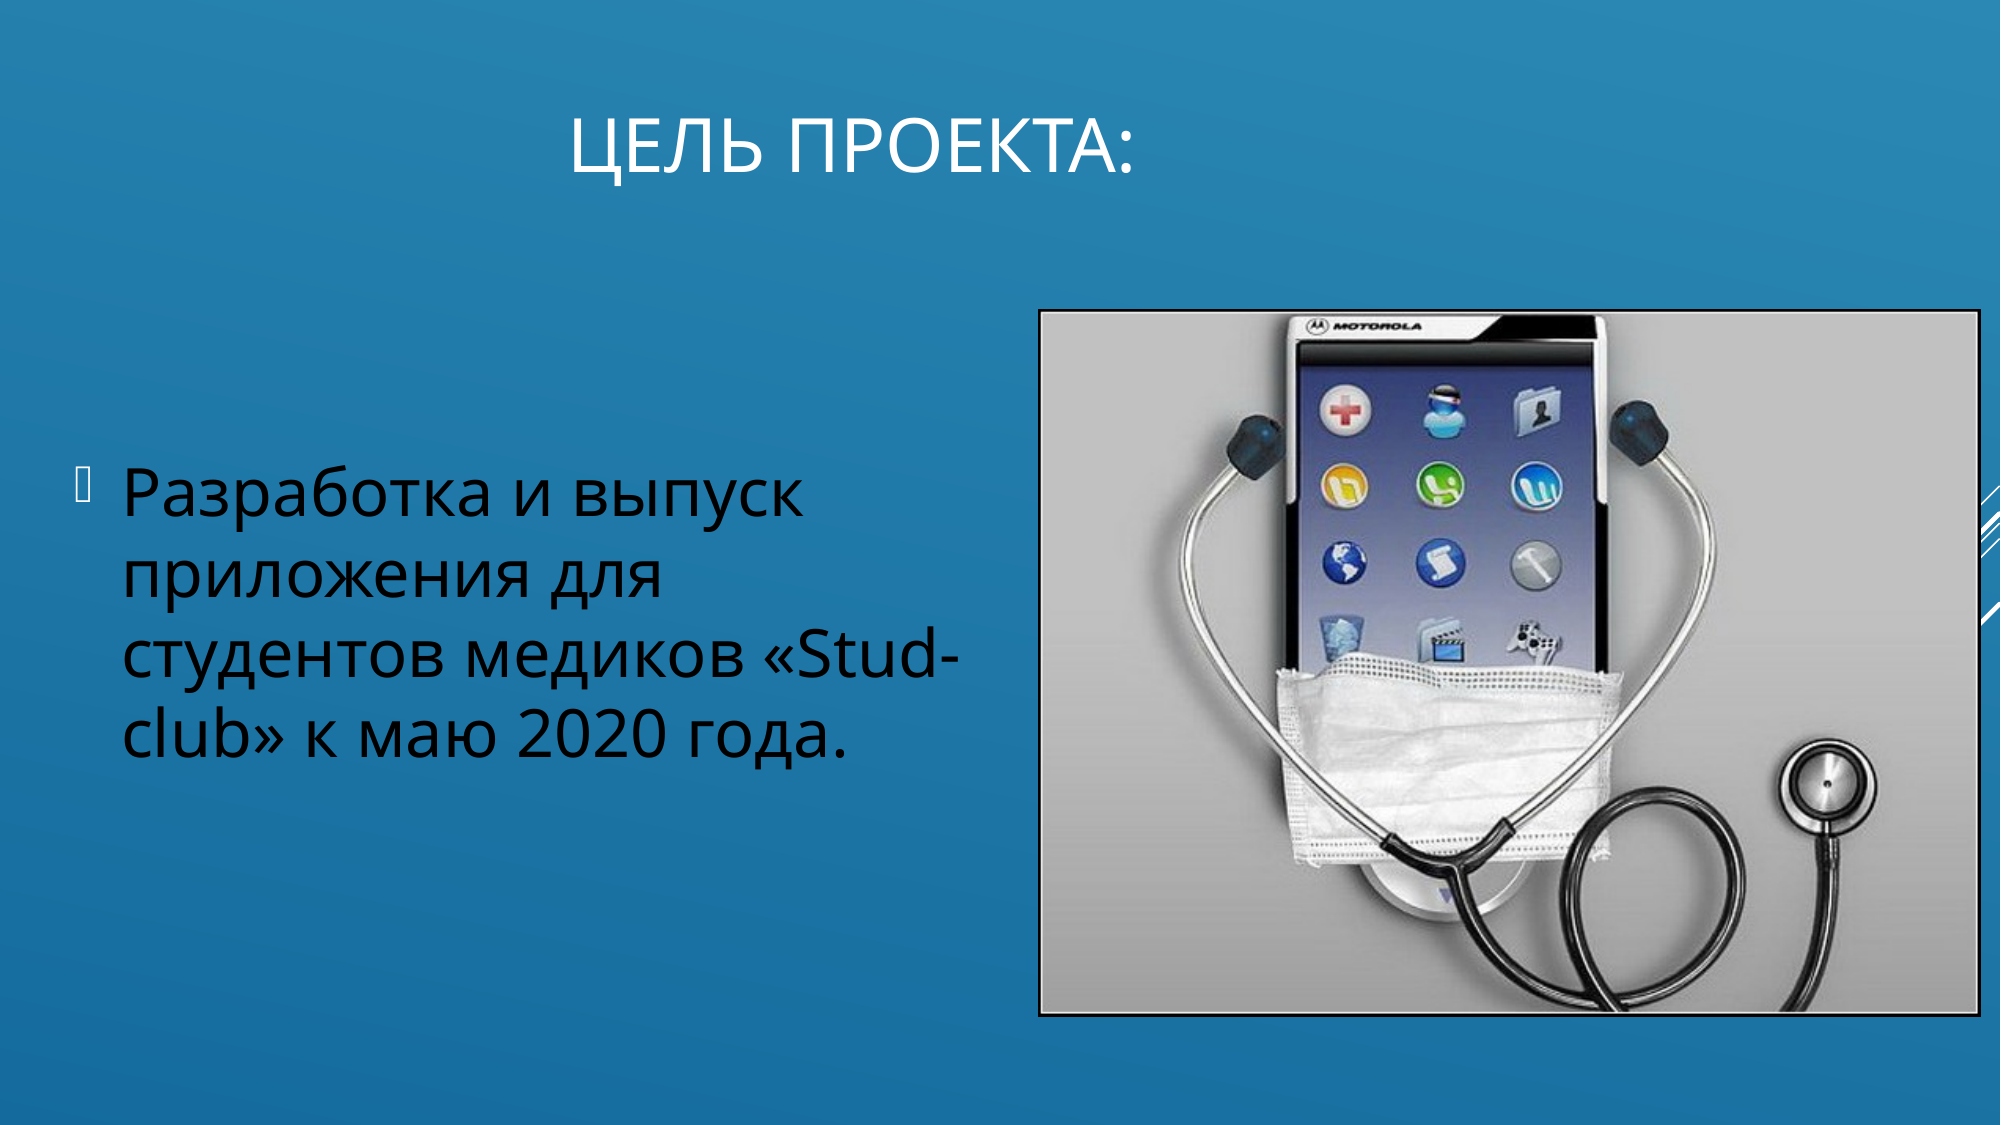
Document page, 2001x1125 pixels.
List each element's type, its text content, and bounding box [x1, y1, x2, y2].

picture [1038, 309, 1981, 1017]
title Цель проекта: [552, 19, 1953, 267]
list Разработка и выпуск приложения для студентов медиков «Stud-club» к маю 2020 года. [59, 267, 985, 1024]
